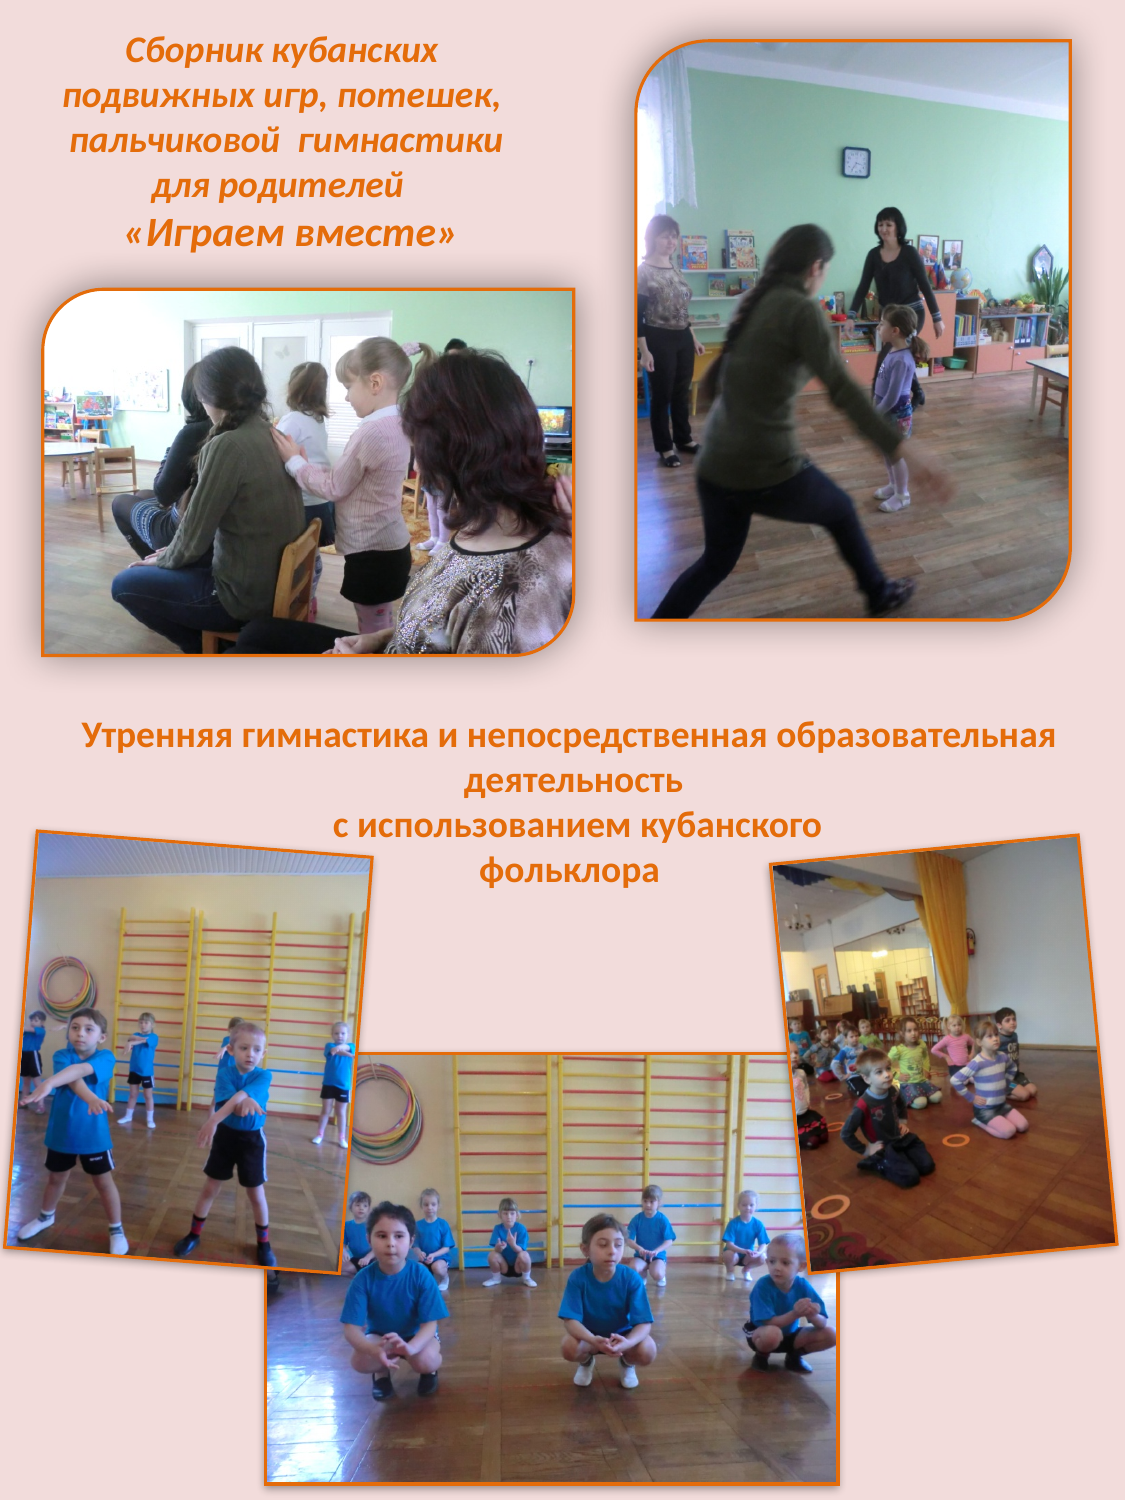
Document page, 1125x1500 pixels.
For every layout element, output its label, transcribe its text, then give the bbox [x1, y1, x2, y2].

text_box Утренняя гимнастика и непосредственная образовательная деятельность с использованием кубанского фольклора [66, 702, 1081, 898]
picture [7, 833, 1115, 1483]
picture [635, 40, 1071, 621]
text_box Сборник кубанских подвижных игр, потешек, пальчиковой гимнастики для родителей «Играем вместе» [46, 17, 526, 282]
picture [42, 289, 574, 656]
